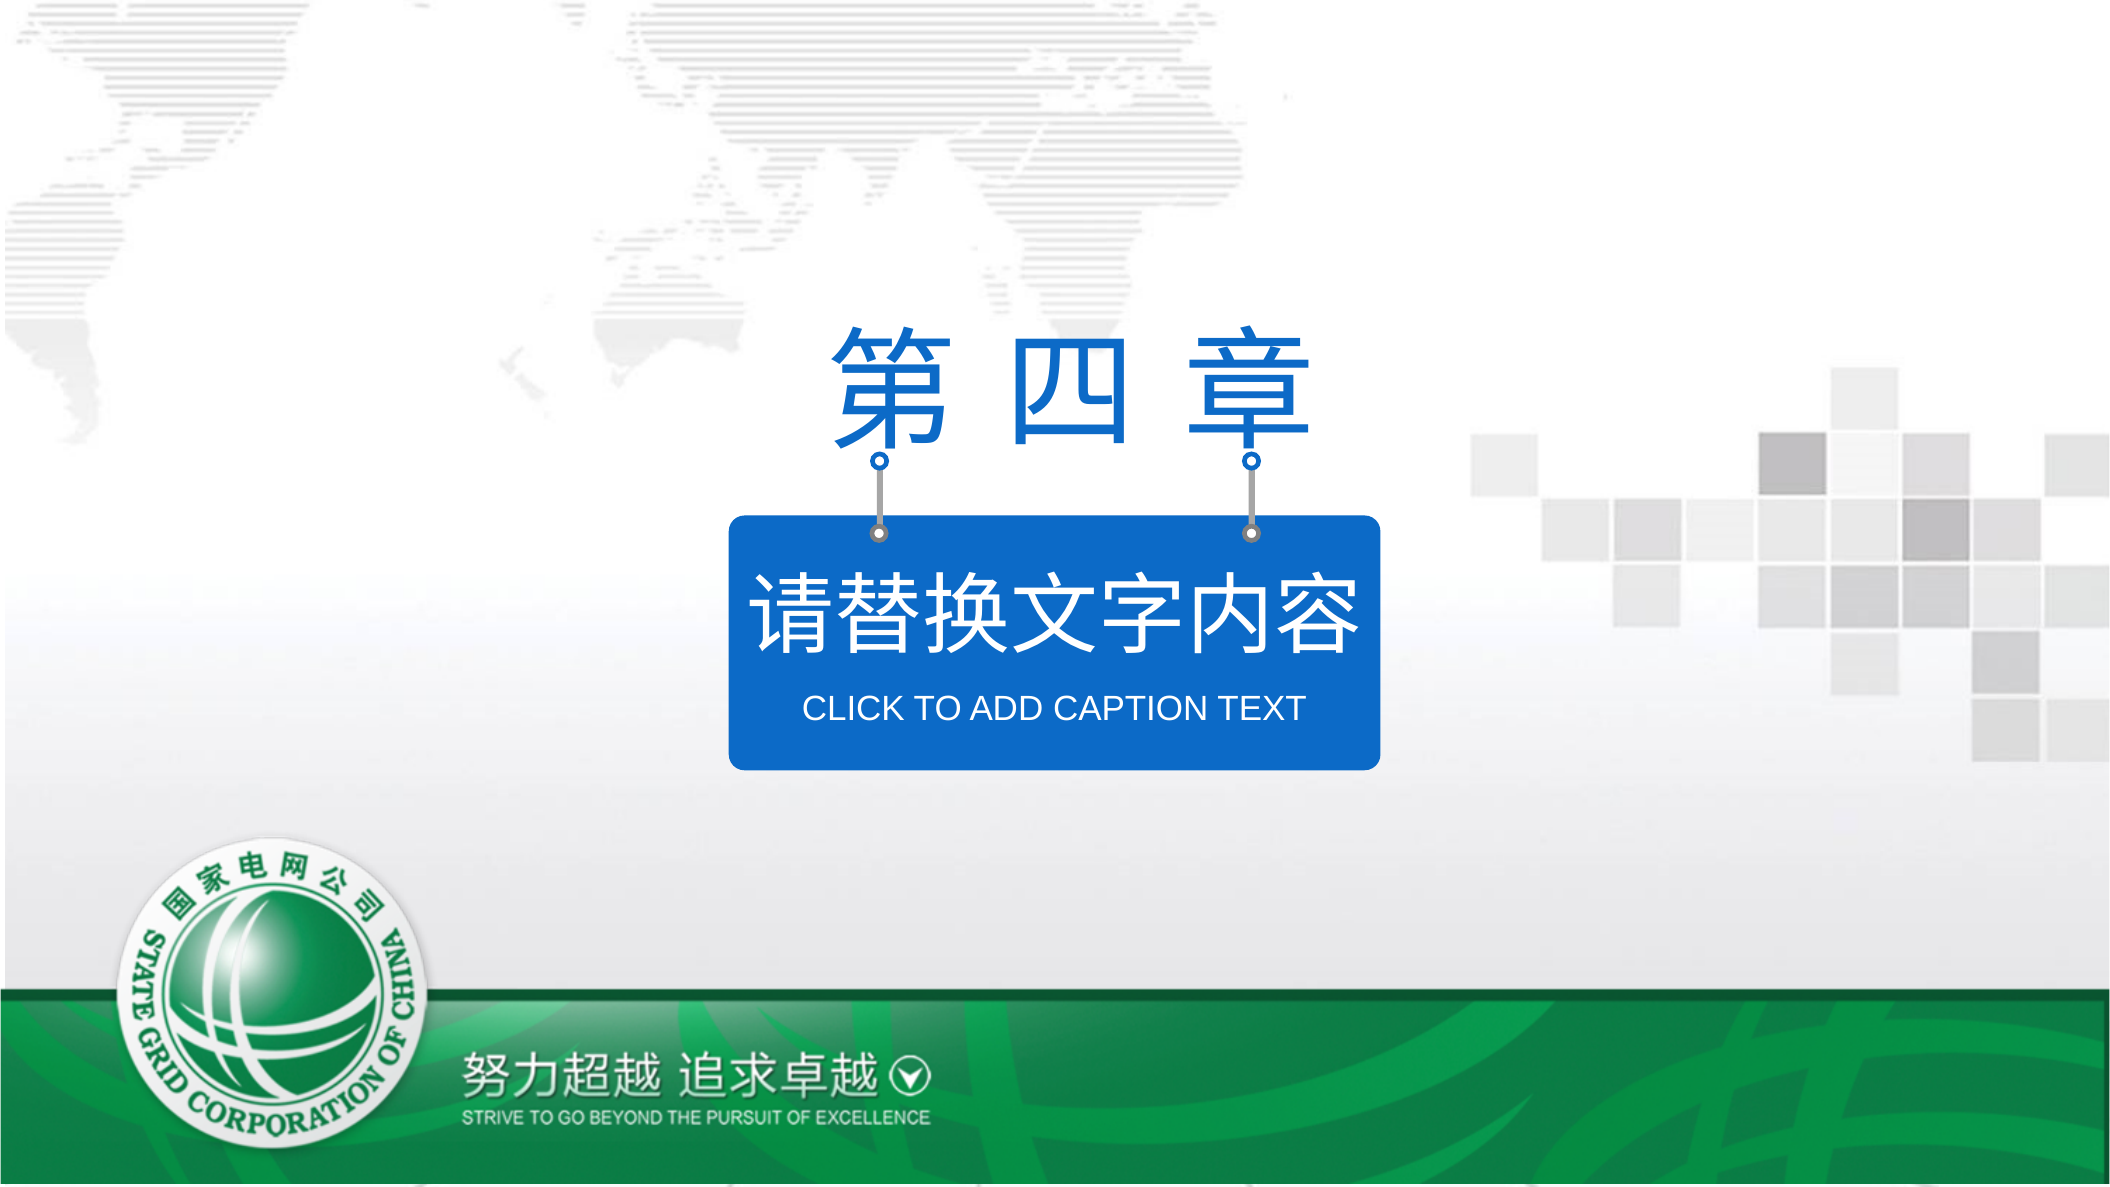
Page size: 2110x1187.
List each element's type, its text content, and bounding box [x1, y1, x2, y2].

text_box 第 四 章 [798, 299, 1343, 466]
text_box [871, 526, 887, 541]
text_box [1248, 468, 1255, 526]
picture [0, 0, 2110, 1187]
text_box [872, 453, 887, 469]
text_box [728, 515, 1381, 558]
text_box CLICK TO ADD CAPTION TEXT [705, 678, 1404, 740]
text_box [1244, 526, 1259, 541]
text_box 请替换文字内容 [705, 558, 1404, 677]
text_box [876, 468, 883, 526]
text_box [728, 740, 1381, 771]
text_box [1244, 453, 1259, 469]
